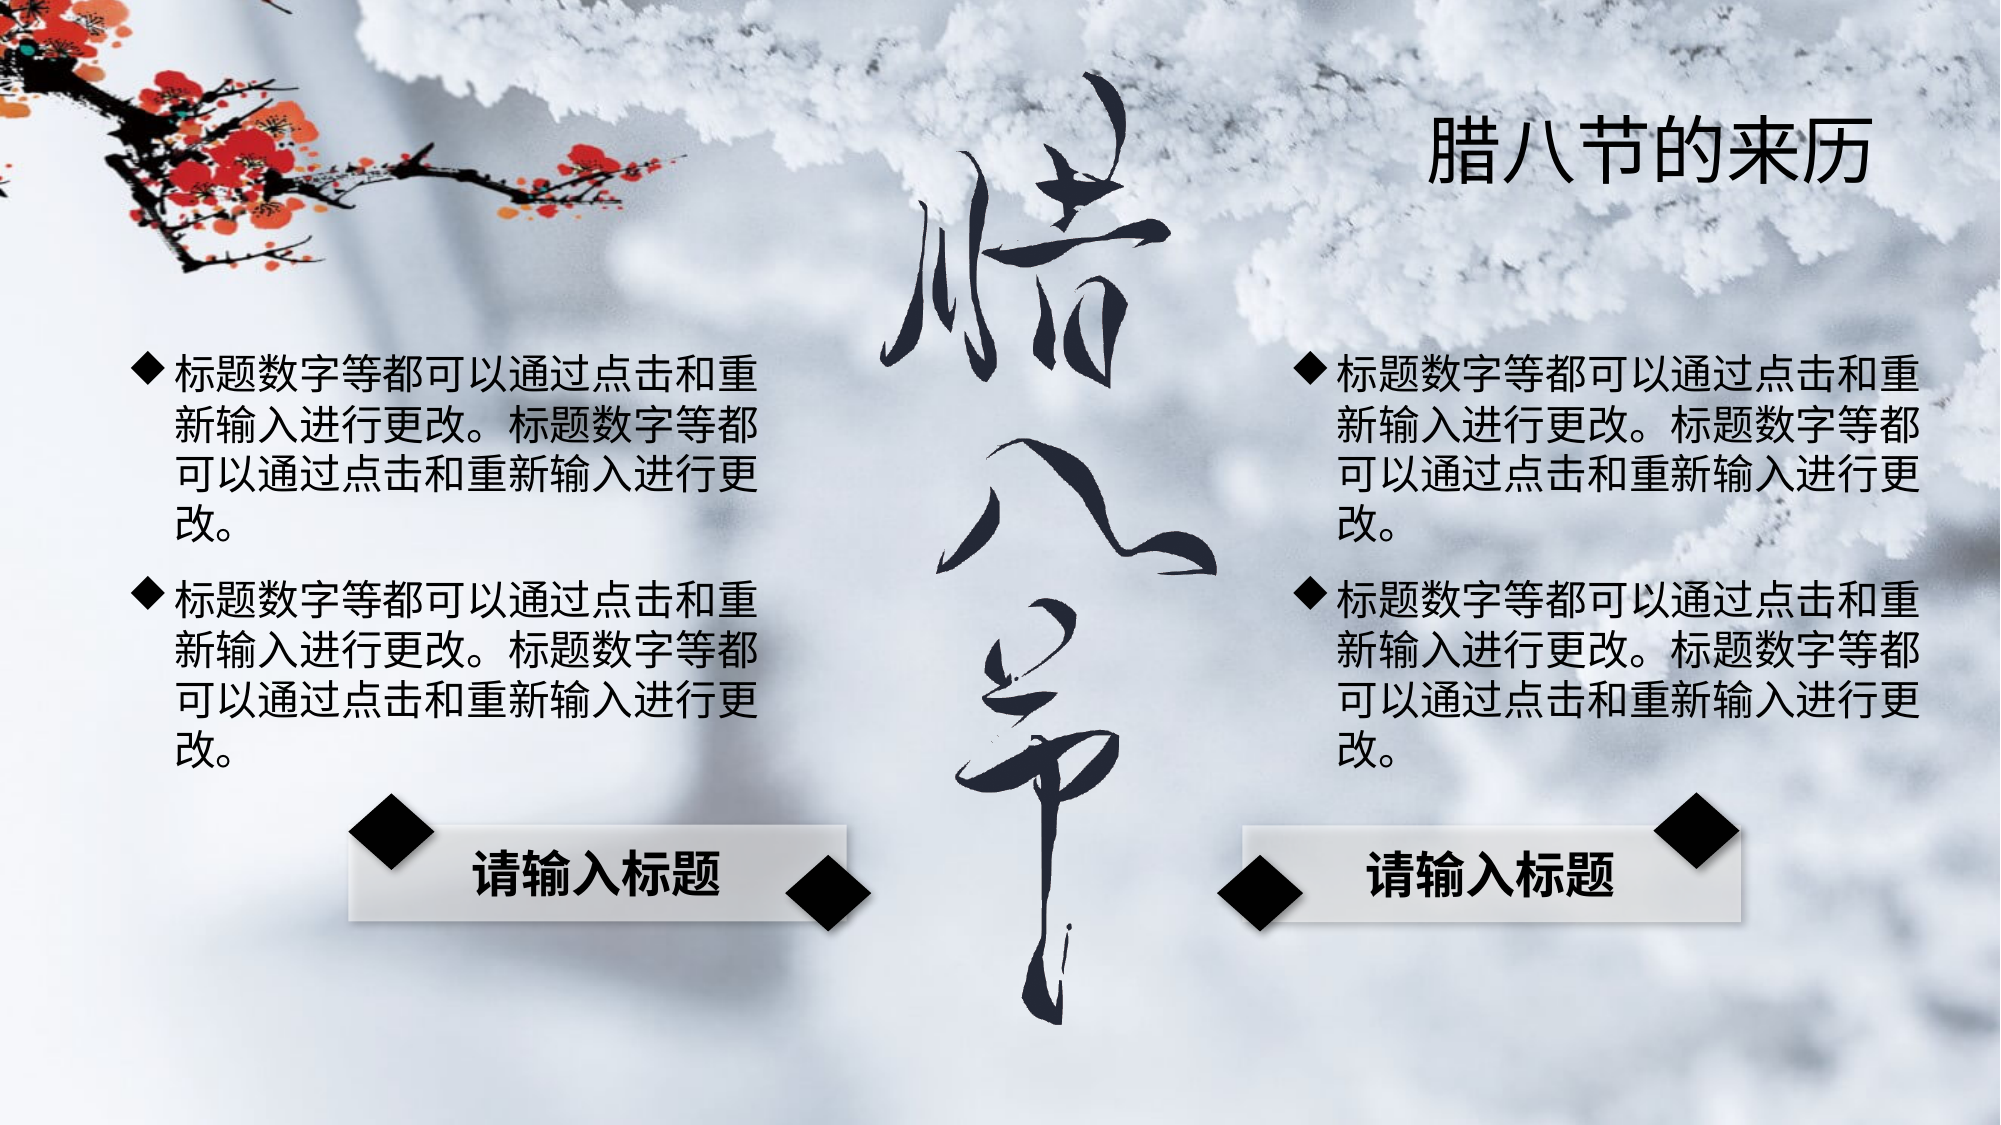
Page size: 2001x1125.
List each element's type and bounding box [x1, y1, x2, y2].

picture [0, 0, 2000, 1125]
text_box [1217, 792, 1741, 932]
text_box [348, 793, 872, 932]
